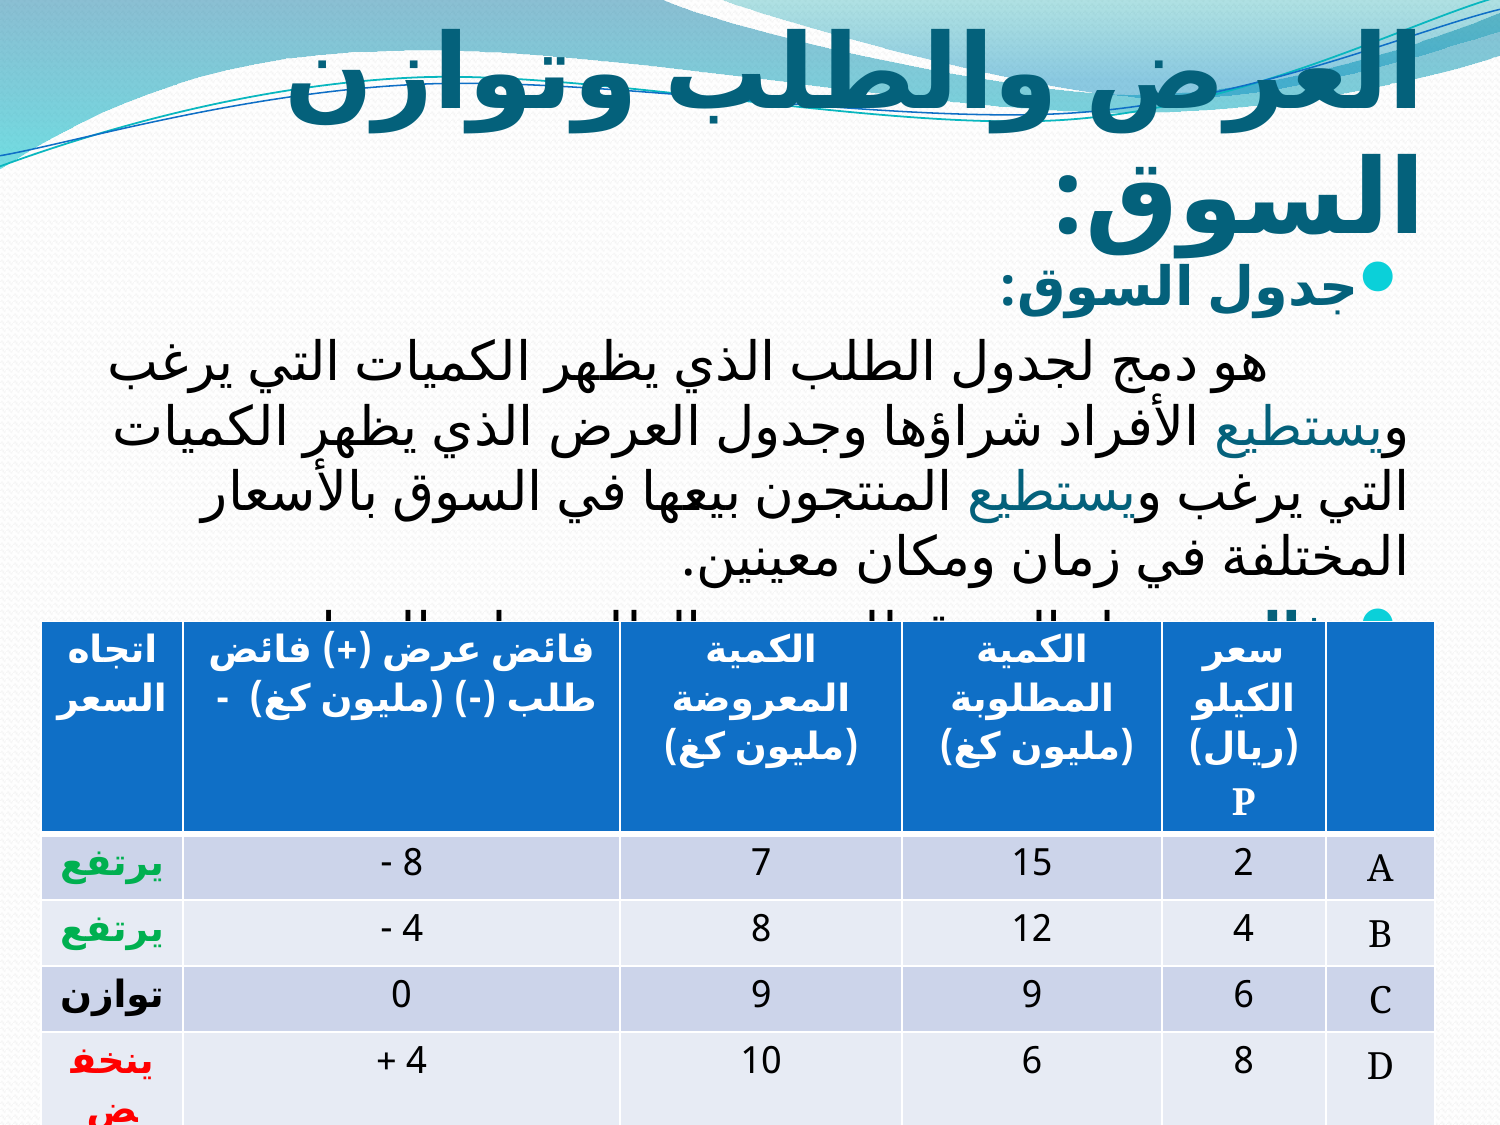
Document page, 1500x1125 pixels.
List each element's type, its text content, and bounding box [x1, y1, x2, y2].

list جدول السوق: هو دمج لجدول الطلب الذي يظهر الكميات التي يرغب ويستطيع الأفراد شراؤها وجدول العرض الذي يظهر الكميات التي يرغب ويستطيع المنتجون بيعها في السوق بالأسعار المختلفة في زمان ومكان معينين. مثال: جدول السوق للعرض والطلب على الدجاج. [75, 243, 1425, 621]
title العرض والطلب وتوازن السوق: [75, 66, 1425, 243]
